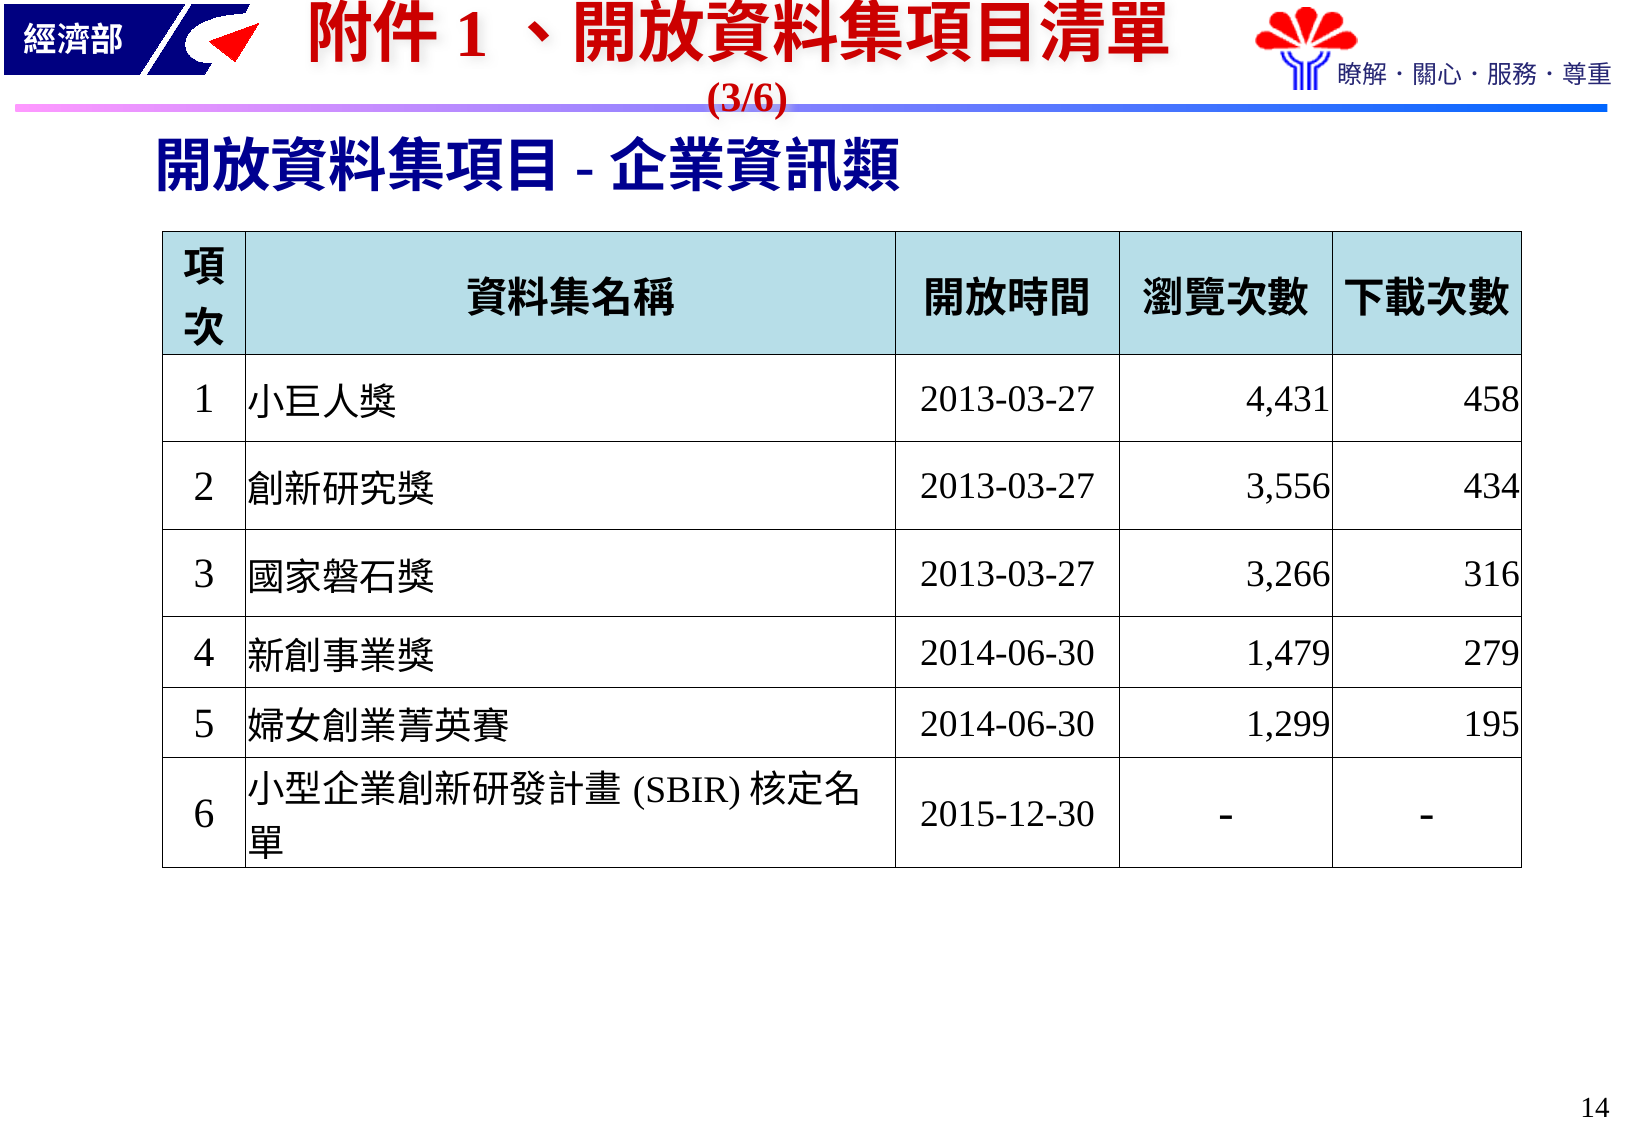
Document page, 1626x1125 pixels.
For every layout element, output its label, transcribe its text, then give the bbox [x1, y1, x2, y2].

table_cell 3,556 [1120, 442, 1332, 529]
table_cell 創新研究獎 [246, 442, 895, 529]
table_cell 國家磐石獎 [246, 530, 895, 616]
table_header 瀏覽次數 [1120, 232, 1332, 354]
table_cell 11 [755, 104, 792, 112]
table_header 資料集名稱 [246, 232, 895, 354]
table_cell 6 [163, 758, 245, 867]
table_cell 3,266 [1120, 530, 1332, 616]
table_header 下載次數 [1333, 232, 1521, 354]
table_cell 4 [163, 617, 245, 687]
table_cell 1,299 [1120, 688, 1332, 757]
table_cell 小型企業創新研發計畫(SBIR)核定名單 [246, 758, 895, 867]
table_cell - [1333, 758, 1521, 867]
table_cell 218 [855, 104, 866, 112]
table_cell 經濟部中小企業處_廣宣影音 [707, 104, 755, 112]
table_cell 2013-03-27 [896, 530, 1119, 616]
text_box 附件1、開放資料集項目清單(3/6) [257, 19, 1238, 92]
table_cell 8 [1010, 104, 1016, 112]
table_cell 316 [1333, 530, 1521, 616]
table_cell 279 [1333, 617, 1521, 687]
table_cell - [1120, 758, 1332, 867]
table_cell 2015-12-30 [896, 758, 1119, 867]
table_cell 2013-03-27 [896, 442, 1119, 529]
table_cell 2 [163, 442, 245, 529]
table_cell 2014-06-30 [896, 688, 1119, 757]
table_cell 62 [917, 104, 922, 112]
table_cell 2013-03-27 [896, 355, 1119, 441]
table_cell 婦女創業菁英賽 [246, 688, 895, 757]
table_cell 2014-06-30 [896, 617, 1119, 687]
table_header 開放時間 [896, 232, 1119, 354]
table_header 項次 [163, 232, 245, 354]
table_cell 458 [1333, 355, 1521, 441]
picture [1255, 7, 1358, 90]
table_cell 新創事業獎 [246, 617, 895, 687]
table_cell 5 [163, 688, 245, 757]
table_cell 434 [1333, 442, 1521, 529]
text_box 開放資料集項目-企業資訊類 [139, 120, 1120, 195]
table_cell 小巨人獎 [246, 355, 895, 441]
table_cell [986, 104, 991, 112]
table_cell 4,431 [1120, 355, 1332, 441]
table_cell 195 [1333, 688, 1521, 757]
table_cell 1,479 [1120, 617, 1332, 687]
slide_number 13 [1245, 1080, 1625, 1124]
table_cell 1 [163, 355, 245, 441]
table_cell 3 [163, 530, 245, 616]
